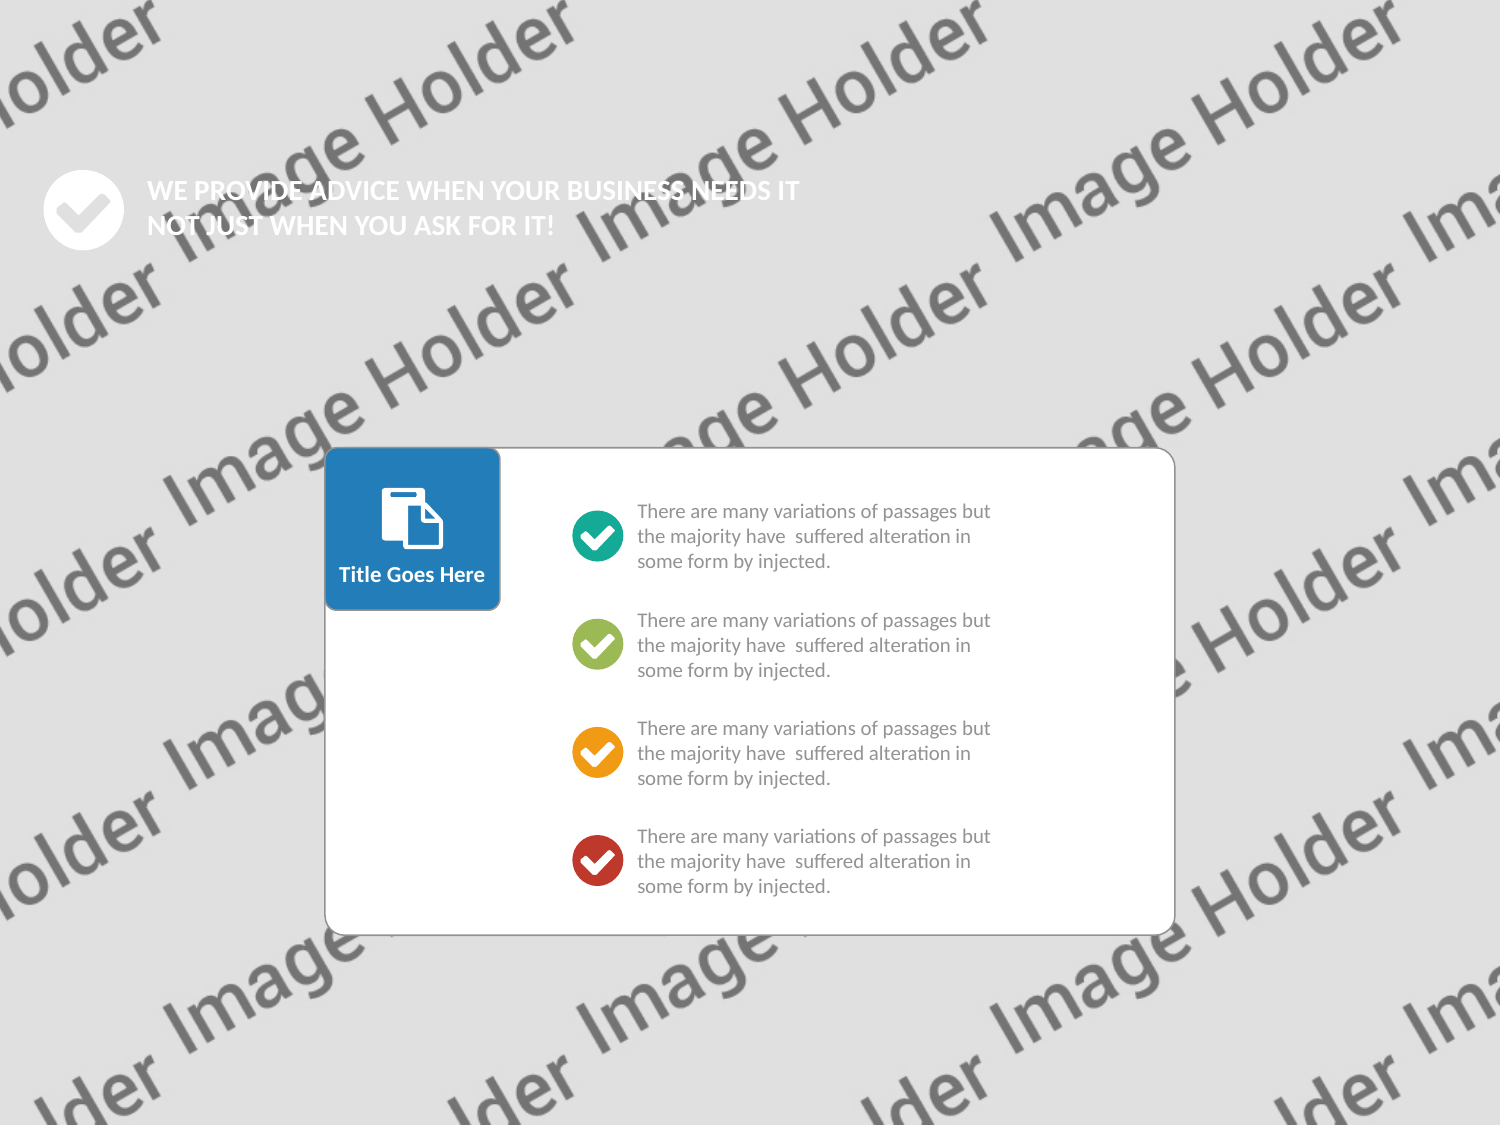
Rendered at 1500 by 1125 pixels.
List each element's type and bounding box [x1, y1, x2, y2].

text_box [324, 447, 501, 611]
picture [0, 0, 1500, 1125]
